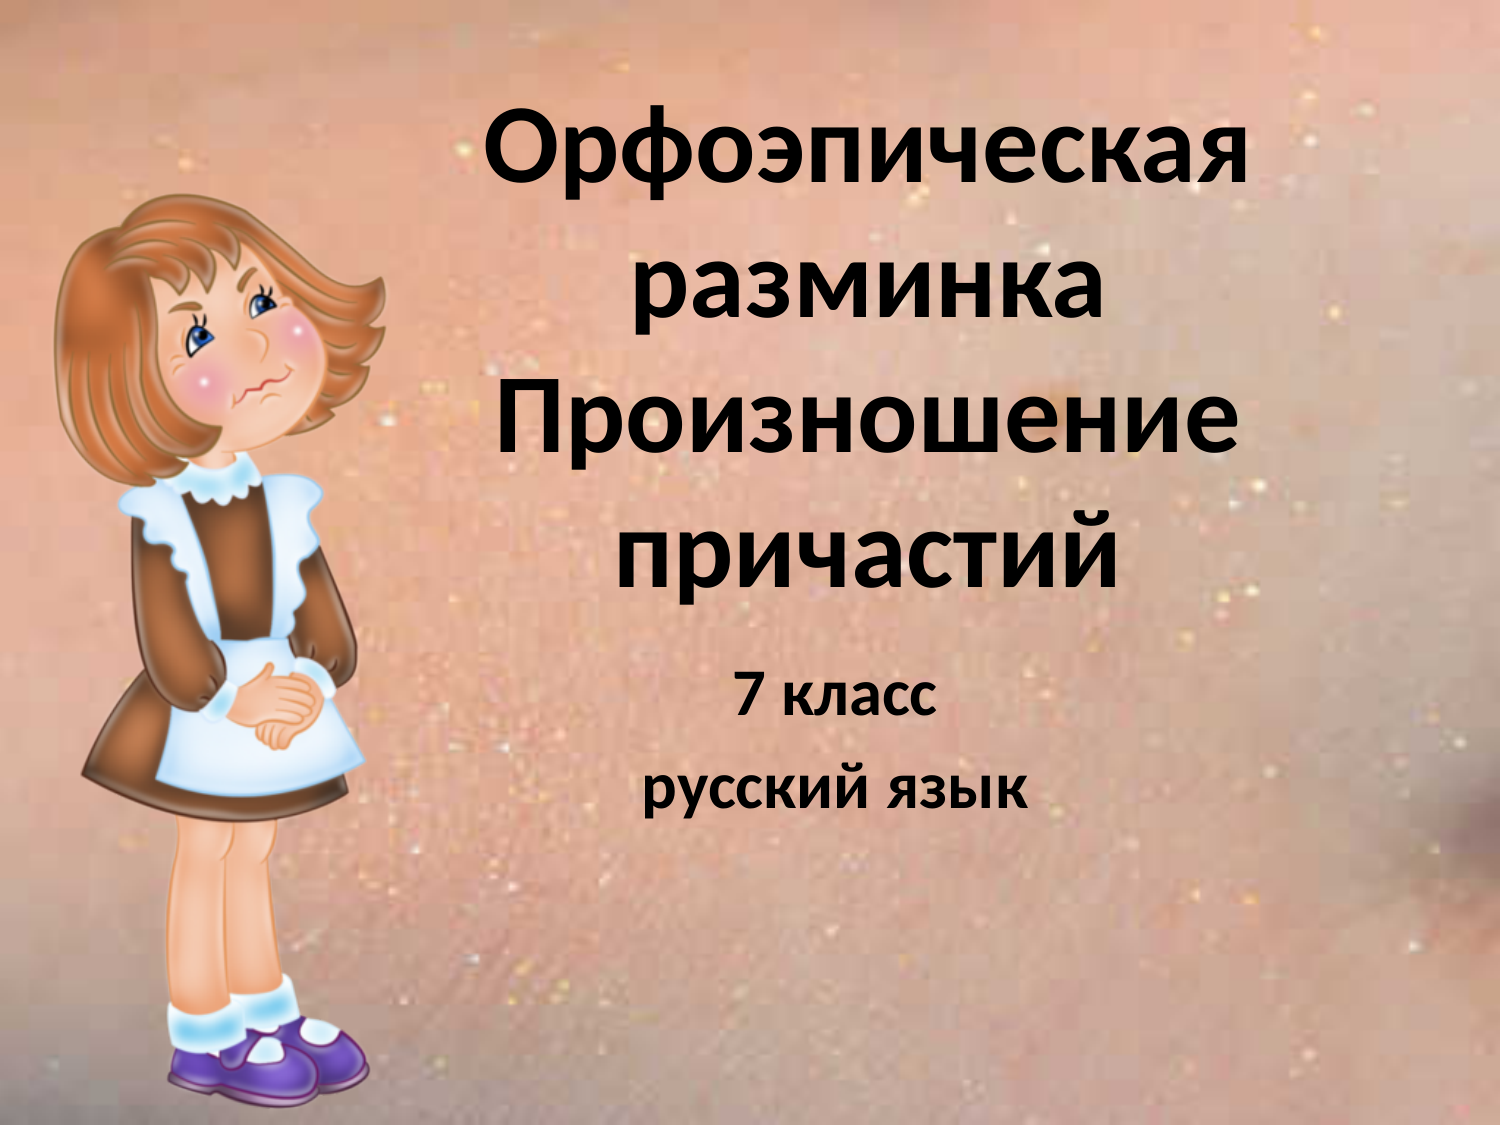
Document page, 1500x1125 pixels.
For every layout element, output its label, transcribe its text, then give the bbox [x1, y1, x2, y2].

picture [0, 0, 1500, 1125]
subtitle 7 класс русский язык [413, 641, 1334, 929]
title Орфоэпическая разминка Произношение причастий [413, 219, 1400, 461]
